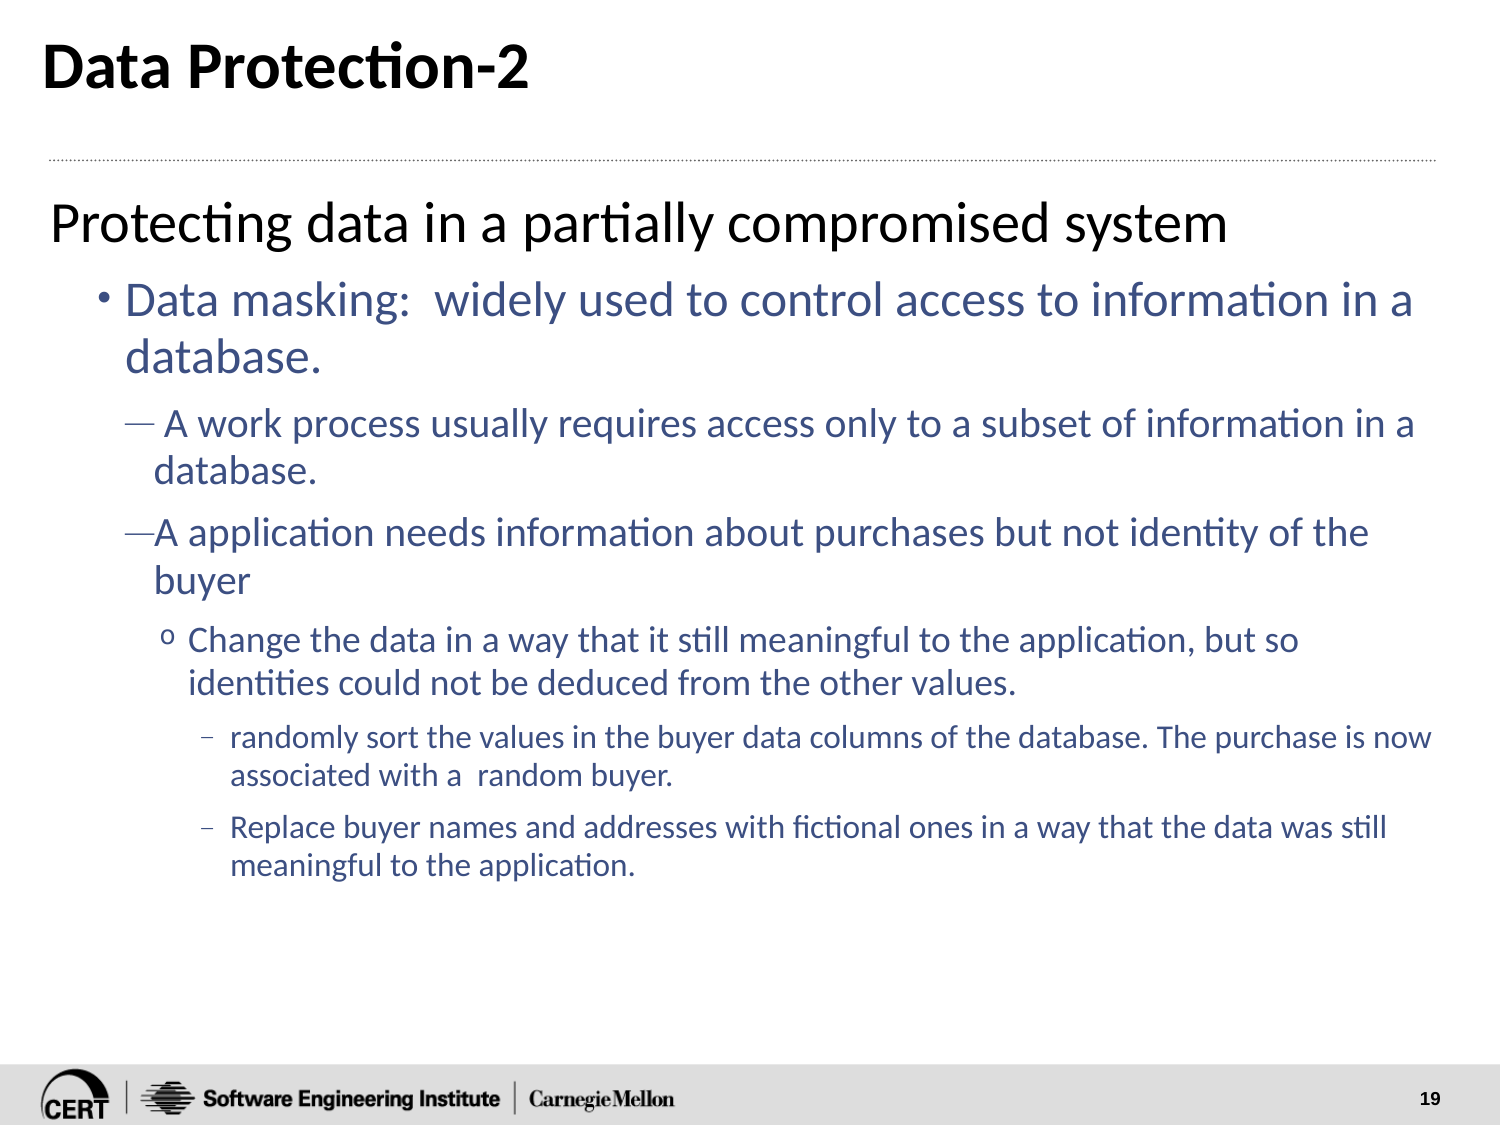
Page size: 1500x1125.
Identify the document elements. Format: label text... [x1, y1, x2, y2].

title Data Protection-2 [42, 37, 1434, 155]
list Protecting data in a partially compromised system Data masking: widely used to control access to information in a database. A work process usually requires access only to a subset of information in a database. A application needs information about purchases but not identity of the buyer Change the data in a way that it still meaningful to the application, but so identities could not be deduced from the other values. randomly sort the values in the buyer data columns of the database. The purchase is now associated with a random buyer. Replace buyer names and addresses with fictional ones in a way that the data was still meaningful to the application. [49, 187, 1438, 1001]
picture [24, 1065, 688, 1125]
